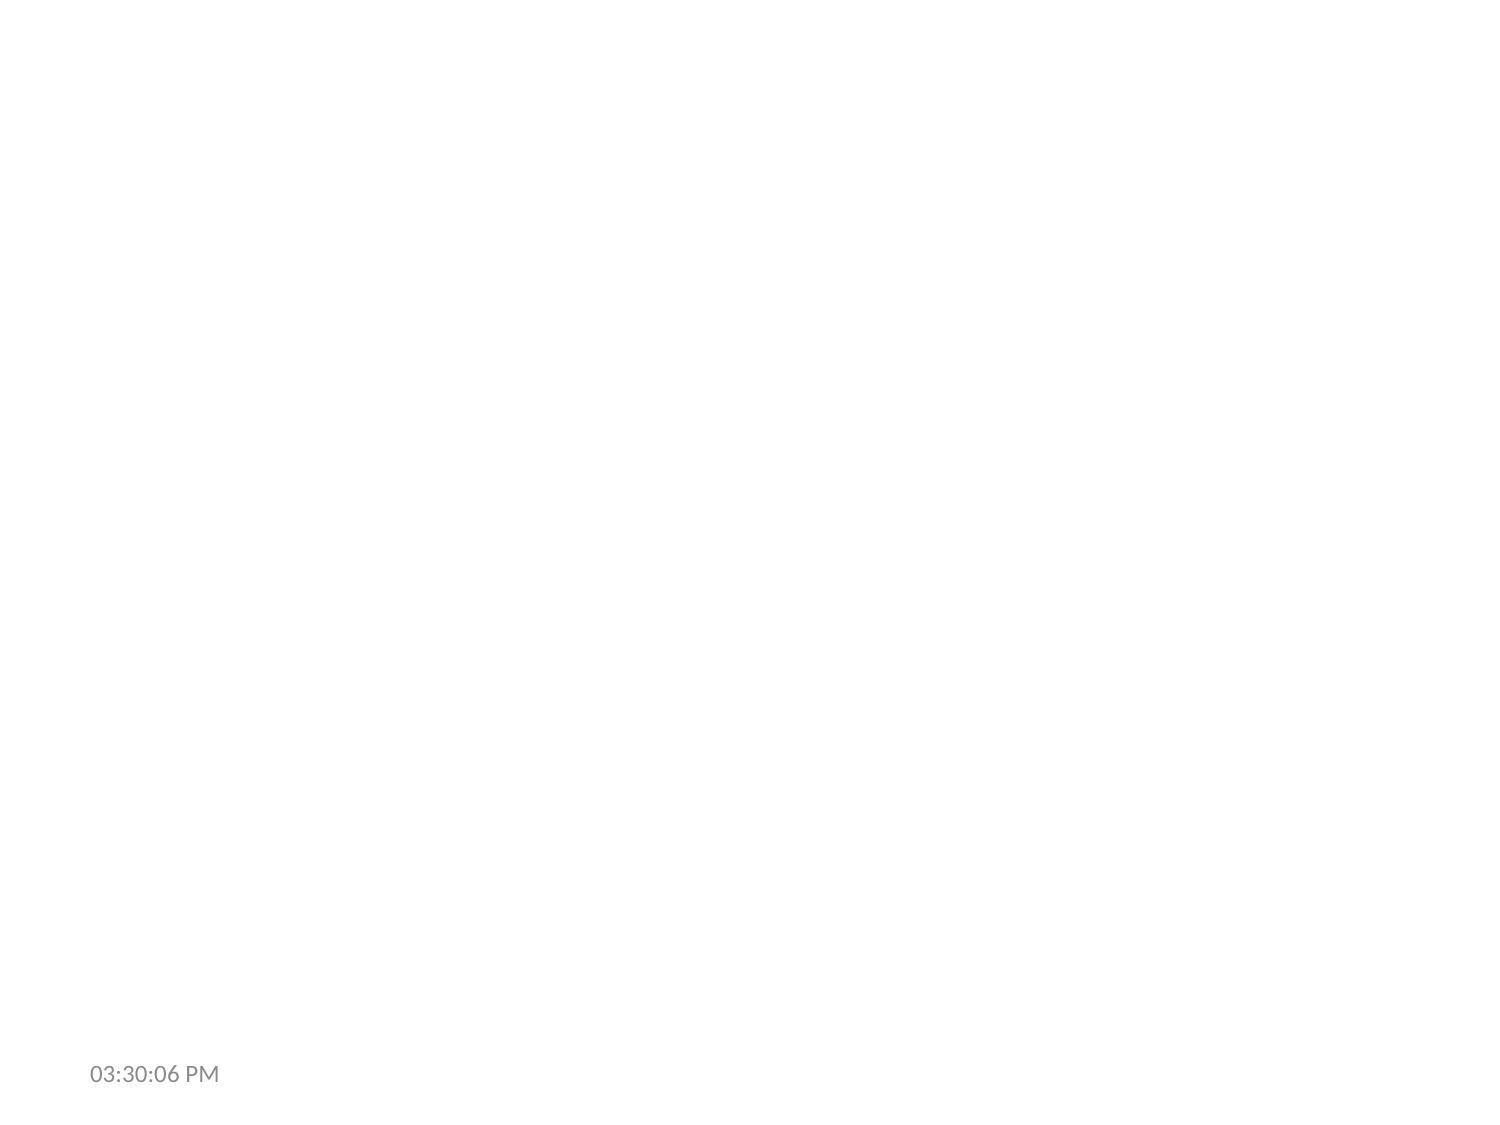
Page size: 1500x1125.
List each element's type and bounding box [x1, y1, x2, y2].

slide_number [75, 1042, 425, 1103]
